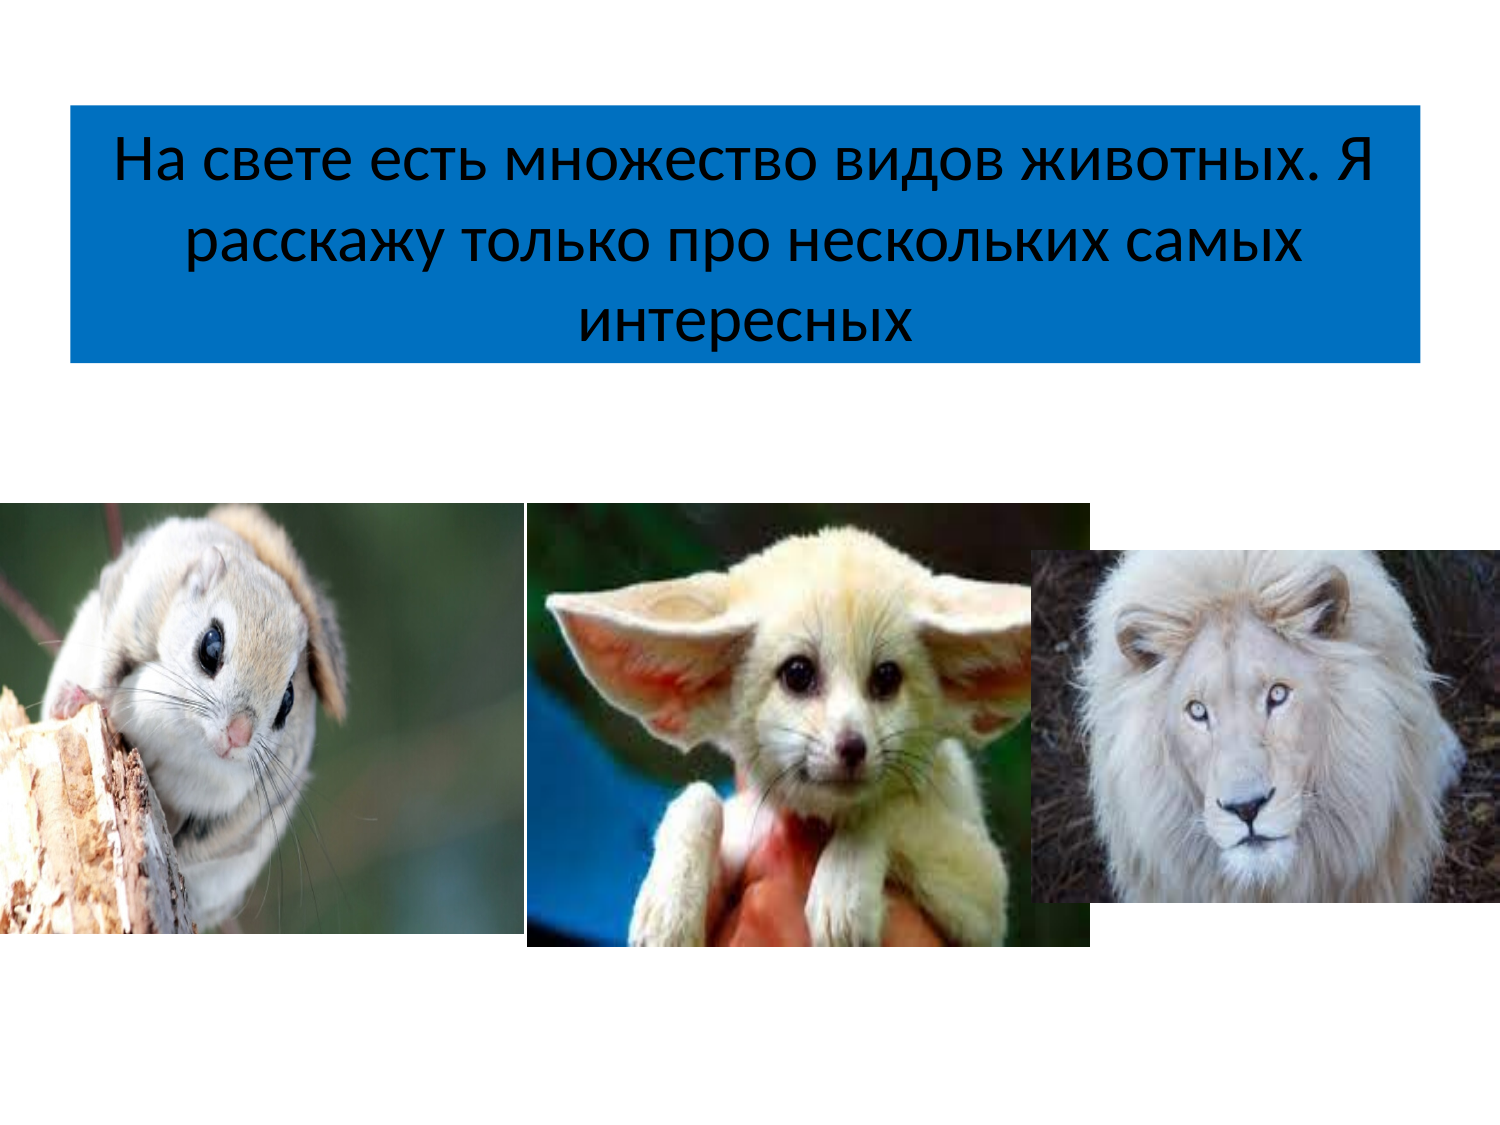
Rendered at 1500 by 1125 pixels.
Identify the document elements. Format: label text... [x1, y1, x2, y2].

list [0, 503, 524, 934]
title На свете есть множество видов животных. Я расскажу только про нескольких самых интересных [70, 105, 1421, 364]
picture [527, 503, 1500, 947]
